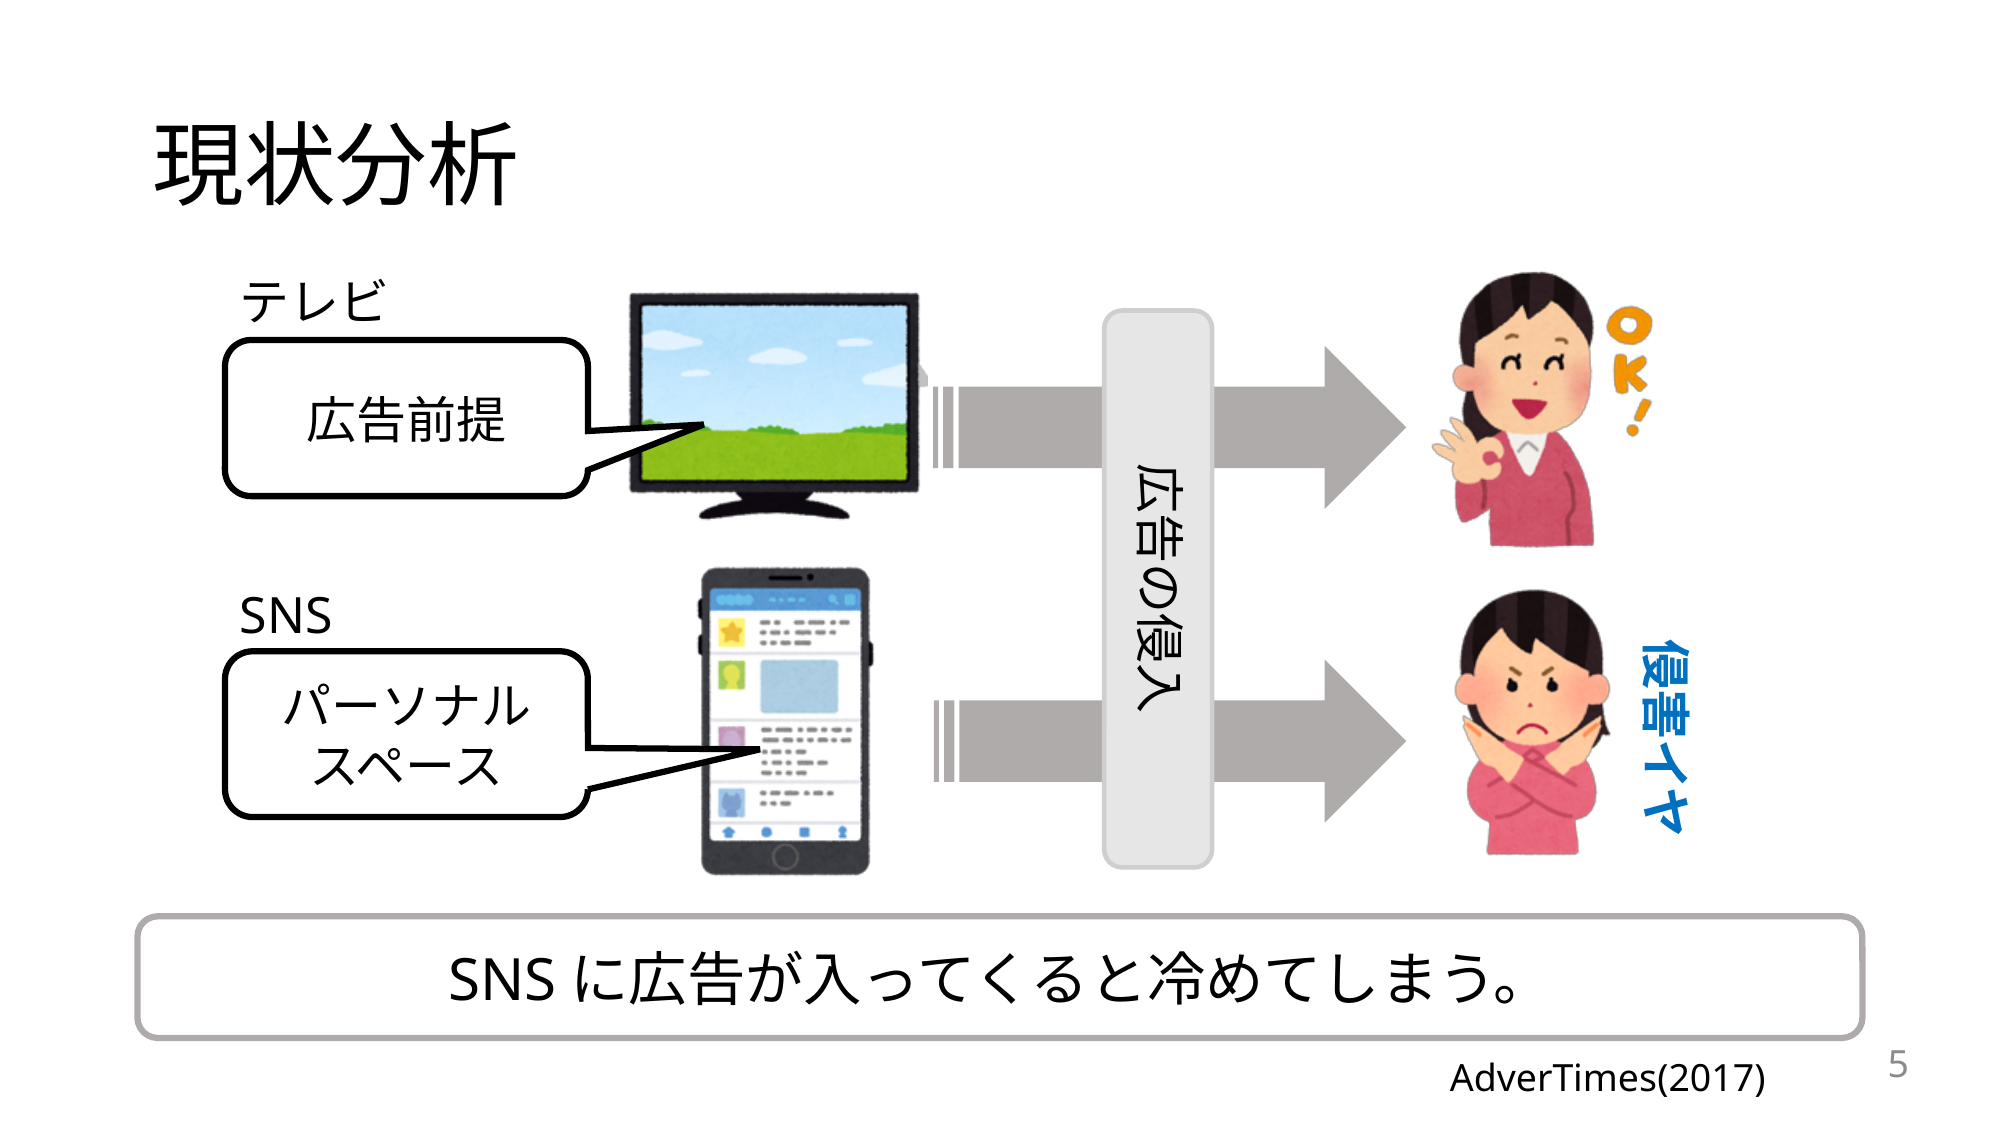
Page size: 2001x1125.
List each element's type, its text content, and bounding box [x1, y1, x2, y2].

text_box AdverTimes(2017) [1435, 1046, 1860, 1107]
text_box [1214, 343, 1408, 512]
slide_number 5 [1474, 1035, 1925, 1096]
text_box [957, 385, 1103, 470]
text_box 広告の侵入 [1103, 309, 1214, 869]
text_box SNSに広告が入ってくると冷めてしまう。 [136, 915, 1864, 1039]
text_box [224, 575, 588, 818]
text_box [933, 699, 940, 783]
picture [675, 561, 897, 884]
text_box [942, 386, 954, 469]
title 現状分析 [137, 59, 1863, 278]
text_box 侵害イヤ [1613, 624, 1705, 870]
text_box [1214, 657, 1408, 826]
text_box [943, 699, 955, 783]
picture [1413, 582, 1648, 864]
text_box [932, 386, 939, 469]
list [622, 284, 928, 530]
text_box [224, 263, 588, 497]
picture [1412, 263, 1682, 557]
text_box [958, 699, 1103, 783]
